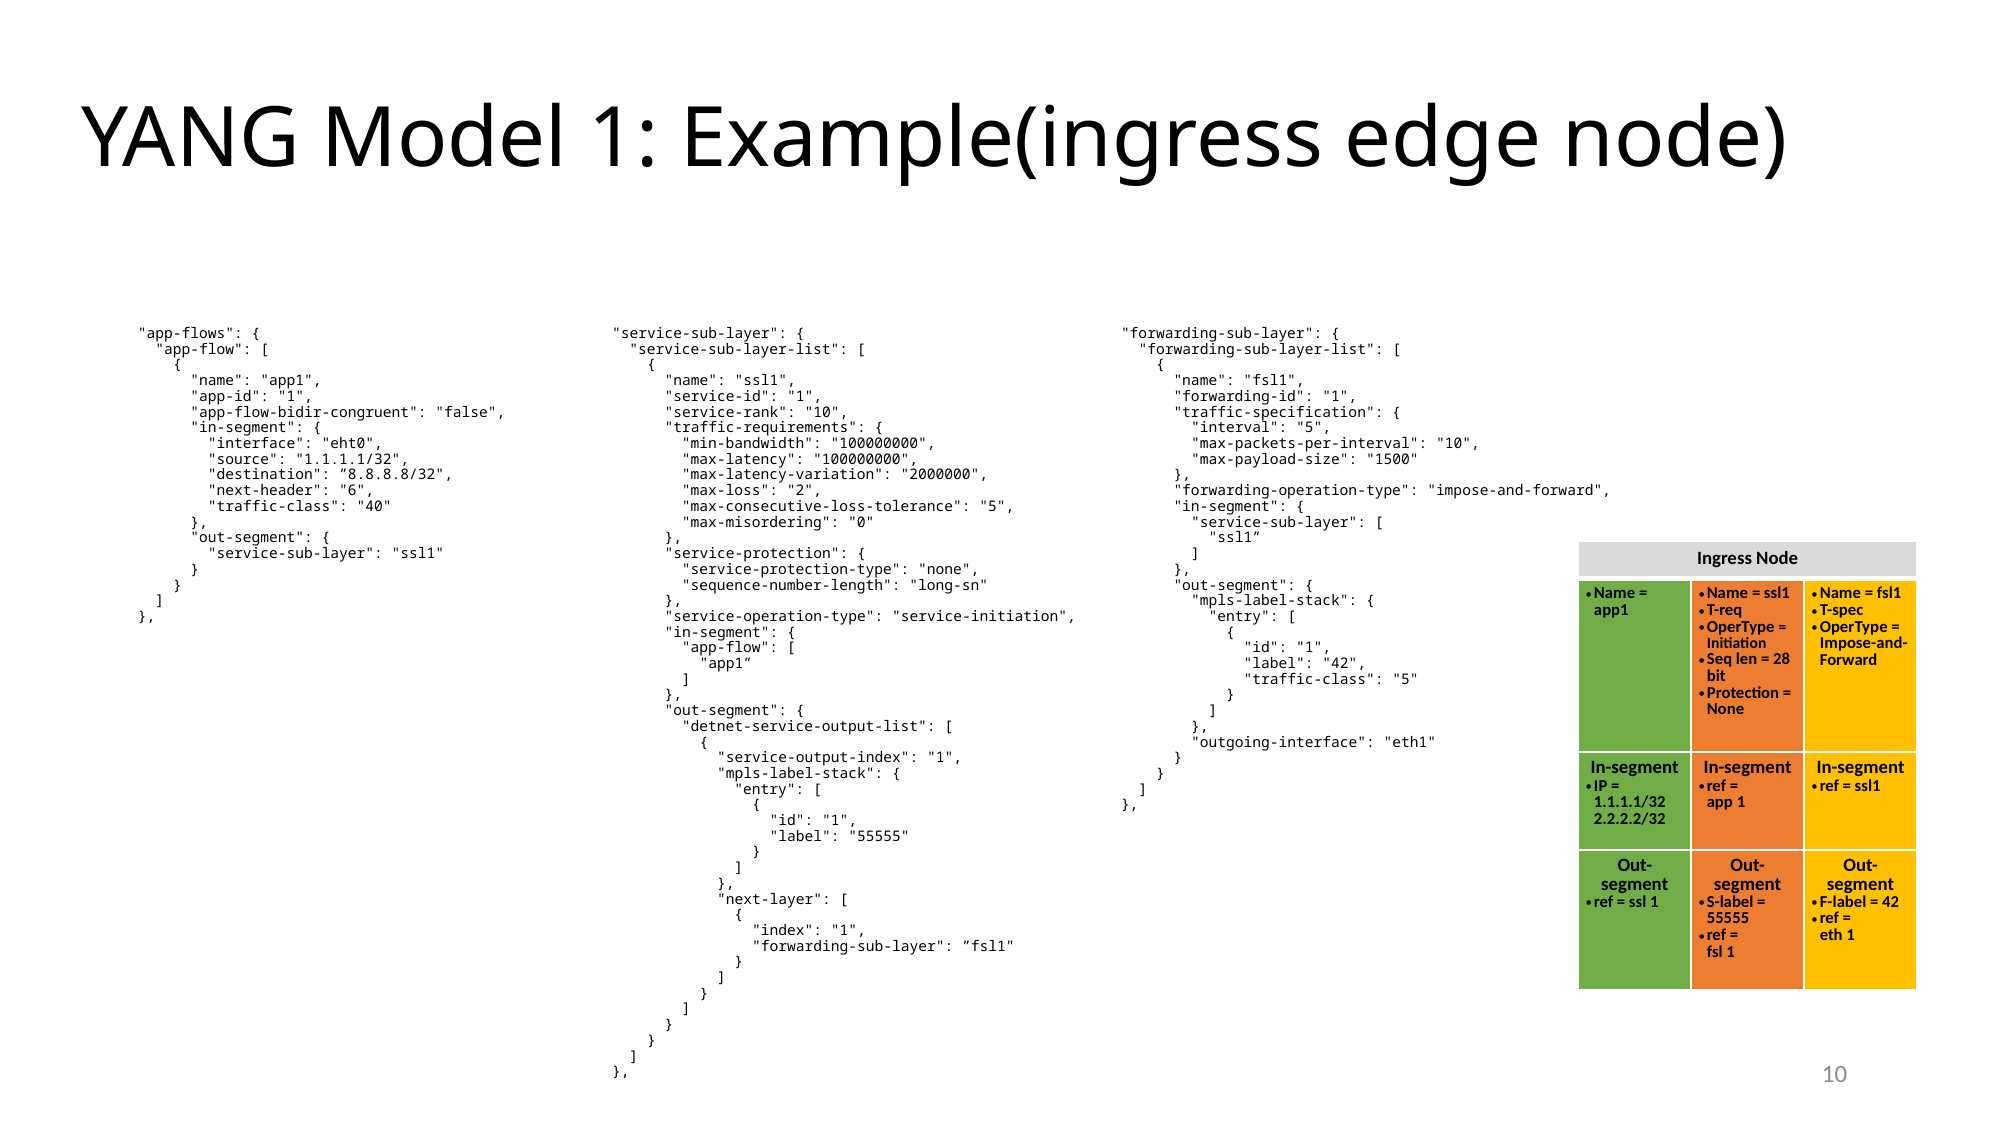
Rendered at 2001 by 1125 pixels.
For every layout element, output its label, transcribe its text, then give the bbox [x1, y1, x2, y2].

table_cell Name = app1 [1579, 581, 1690, 751]
table_cell Name = fsl1 T-spec OperType = Impose-and-Forward [1805, 581, 1916, 751]
text_box "service-sub-layer": { "service-sub-layer-list": [ { "name": "ssl1", "service-id": "1", "service-rank": "10", "traffic-requirements": { "min-bandwidth": "100000000", "max-latency": "100000000", "max-latency-variation": "2000000", "max-loss": "2", "max-consecutive-loss-tolerance": "5", "max-misordering": "0" }, "service-protection": { "service-protection-type": "none", "sequence-number-length": "long-sn" }, "service-operation-type": "service-initiation", "in-segment": { "app-flow": [ "app1” ] }, "out-segment": { "detnet-service-output-list": [ { "service-output-index": "1", "mpls-label-stack": { "entry": [ { "id": "1", "label": "55555" } ] }, "next-layer": [ { "index": "1", "forwarding-sub-layer": ”fsl1" } ] } ] } } ] }, [597, 318, 1293, 1088]
table_cell In-segment ref = ssl1 [1805, 753, 1916, 849]
slide_number 10 [1412, 1042, 1863, 1103]
table_cell Out-segment ref = ssl 1 [1579, 851, 1690, 989]
title YANG Model 1: Example(ingress edge node) [65, 30, 2000, 248]
table_cell In-segment IP = 1.1.1.1/32 2.2.2.2/32 [1579, 753, 1690, 849]
table_cell Out-segment F-label = 42 ref = eth 1 [1805, 851, 1916, 989]
table_cell Name = ssl1 T-req OperType = Initiation Seq len = 28 bit Protection = None [1692, 581, 1803, 751]
text_box "app-flows": { "app-flow": [ { "name": "app1", "app-id": "1", "app-flow-bidir-congruent": "false", "in-segment": { "interface": "eht0", "source": "1.1.1.1/32", "destination": ”8.8.8.8/32", "next-header": "6", "traffic-class": "40" }, "out-segment": { "service-sub-layer": "ssl1" } } ] }, [123, 318, 597, 632]
table_header Ingress Node [1579, 542, 1916, 576]
table_cell In-segment ref = app 1 [1692, 753, 1803, 849]
table_cell Out-segment S-label = 55555 ref = fsl 1 [1692, 851, 1803, 989]
text_box "forwarding-sub-layer": { "forwarding-sub-layer-list": [ { "name": "fsl1", "forwarding-id": "1", "traffic-specification": { "interval": "5", "max-packets-per-interval": "10", "max-payload-size": "1500" }, "forwarding-operation-type": "impose-and-forward", "in-segment": { "service-sub-layer": [ "ssl1” ] }, "out-segment": { "mpls-label-stack": { "entry": [ { "id": "1", "label": "42", "traffic-class": "5" } ] }, "outgoing-interface": "eth1" } } ] }, [1106, 318, 2000, 821]
